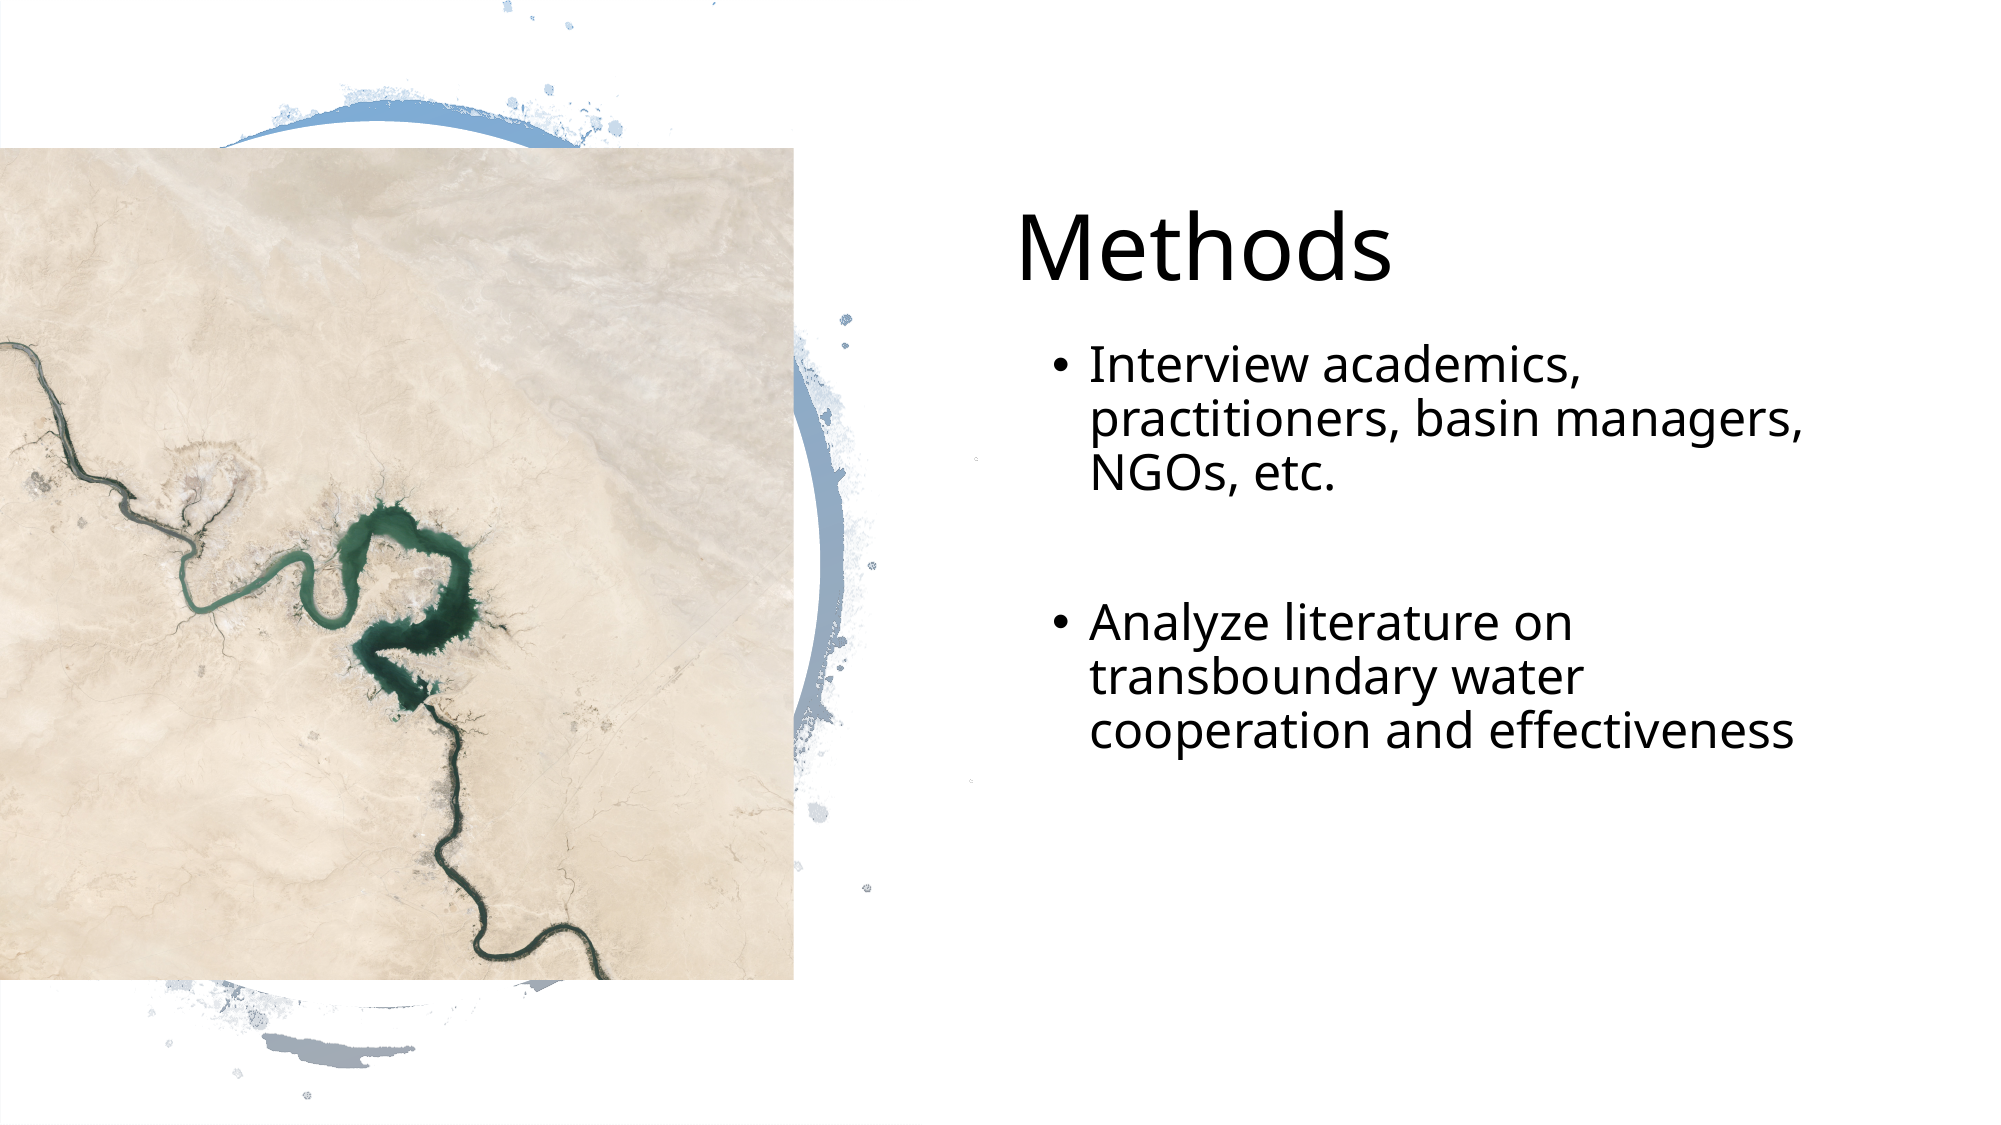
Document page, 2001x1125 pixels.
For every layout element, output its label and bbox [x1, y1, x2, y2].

list [0, 148, 794, 980]
picture [0, 0, 2000, 1125]
